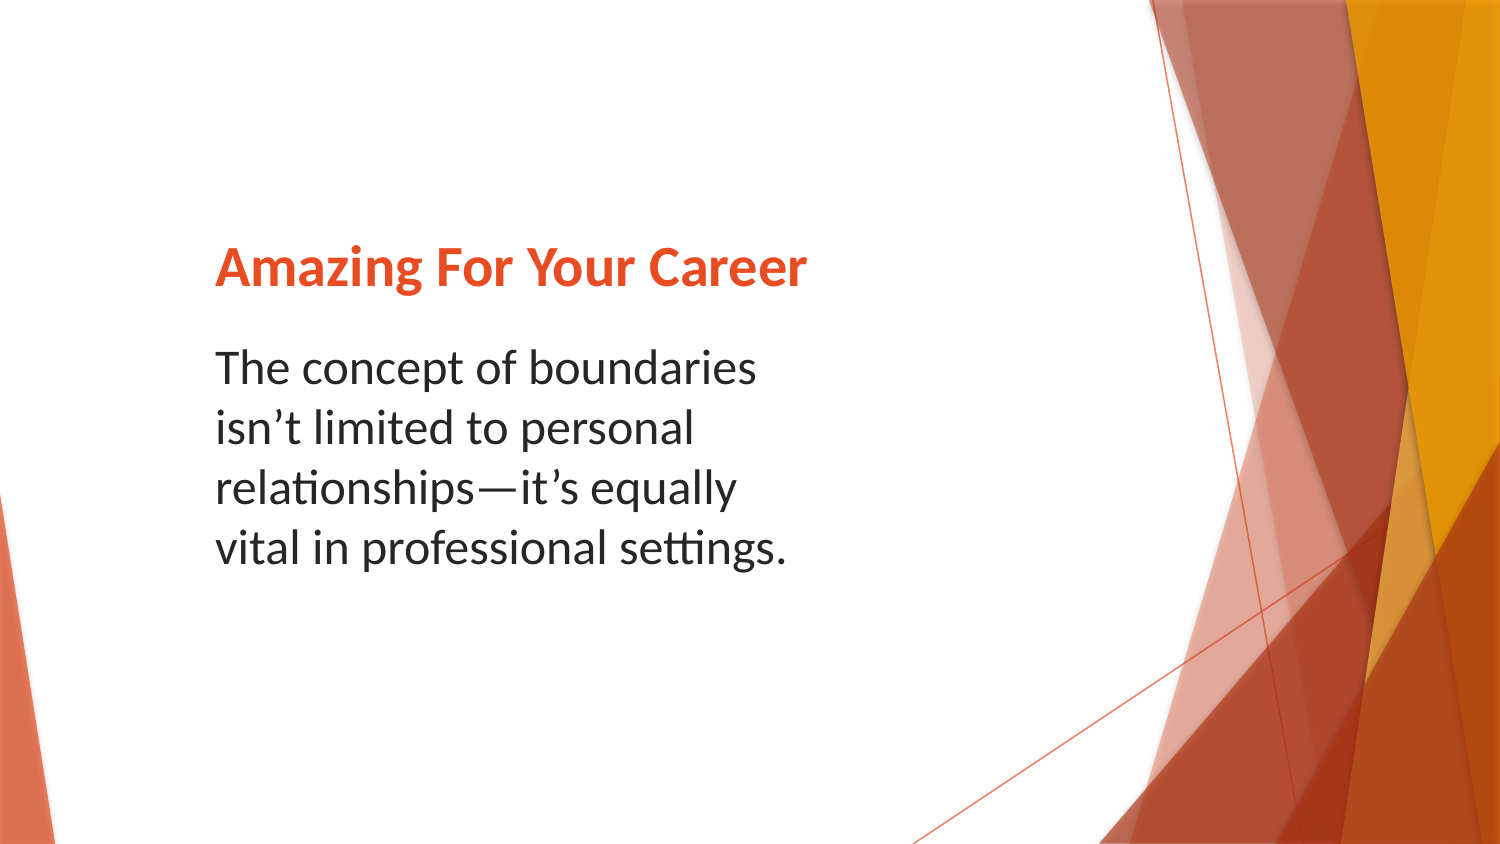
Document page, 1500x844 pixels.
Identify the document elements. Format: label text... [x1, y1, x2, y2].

list The concept of boundaries isn’t limited to personal relationships—it’s equally vital in professional settings. [200, 327, 833, 753]
title Amazing For Your Career [200, 221, 1258, 320]
